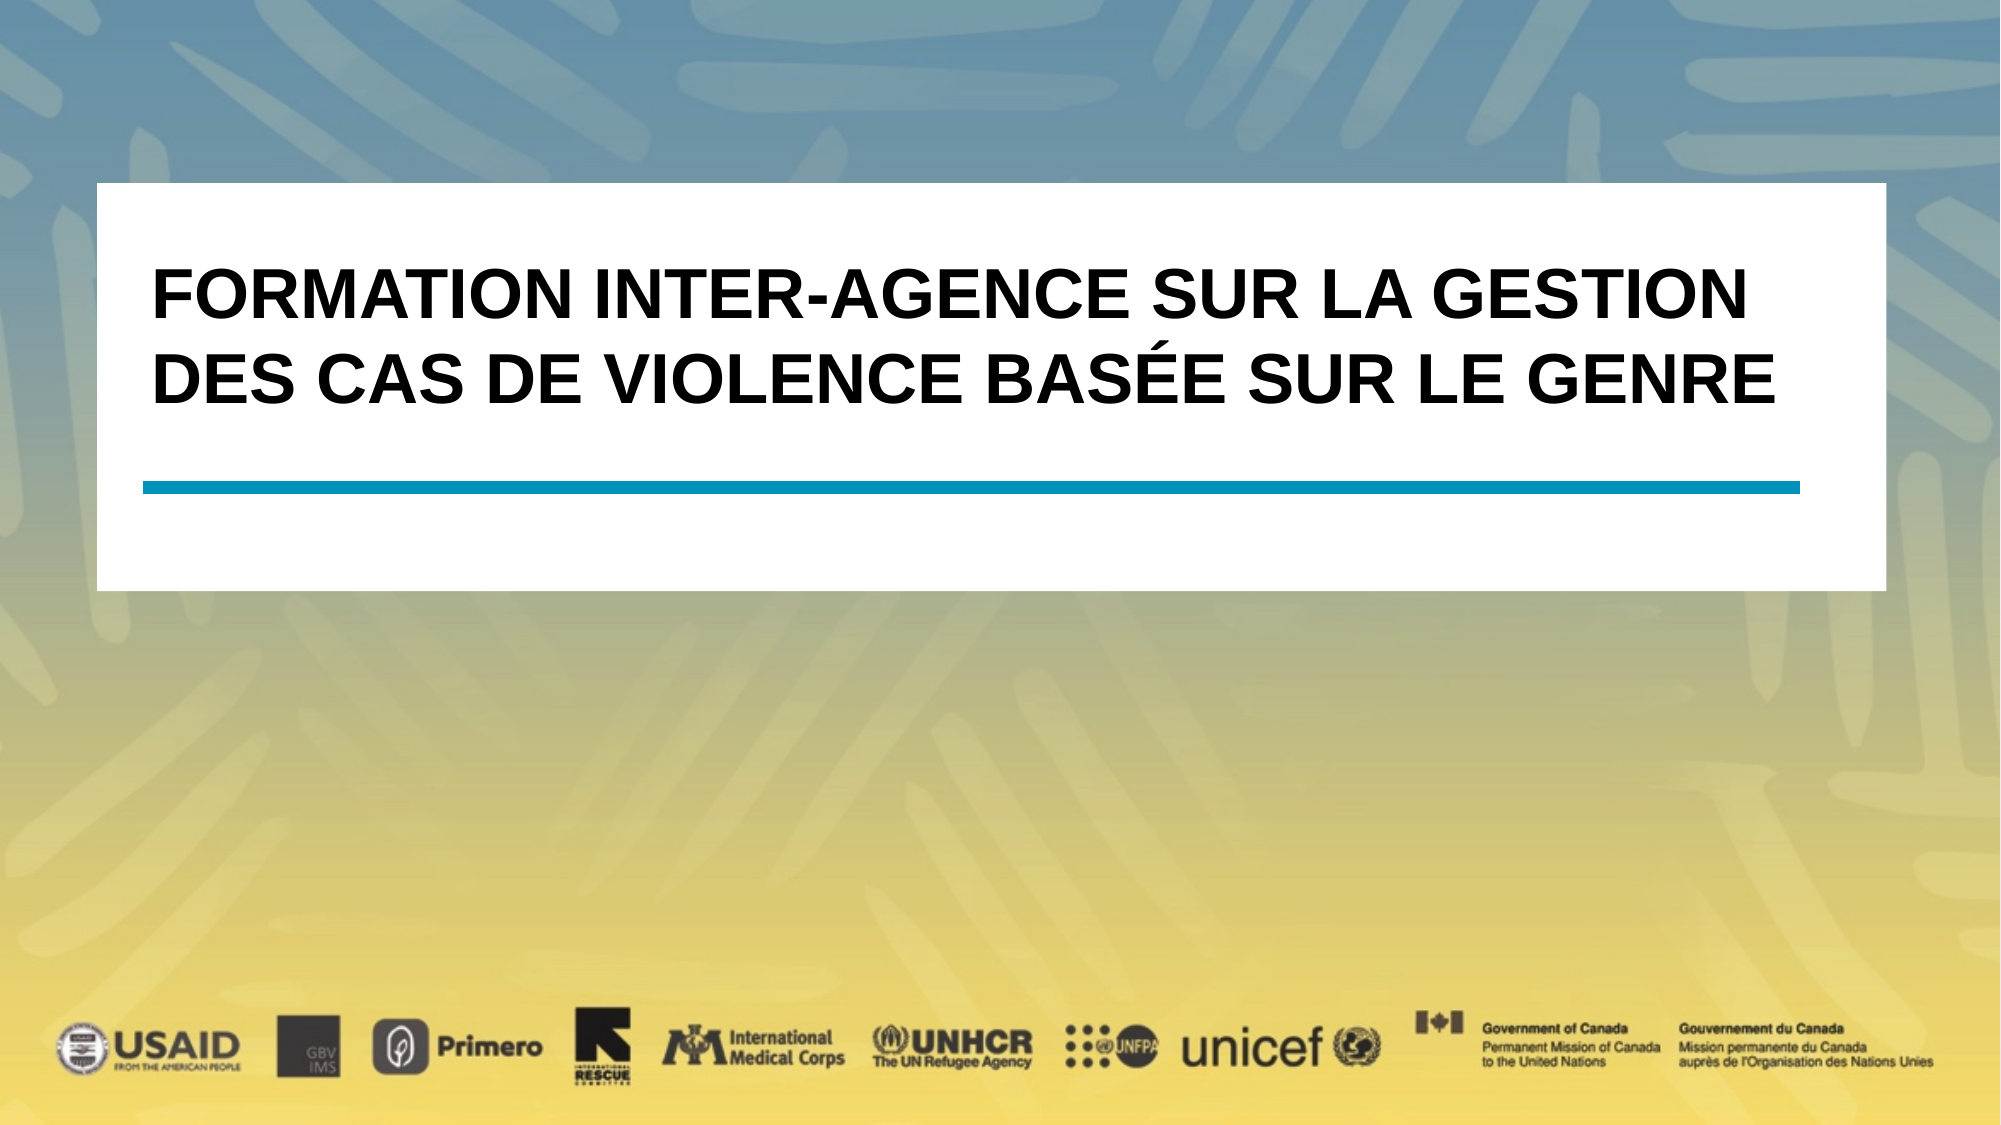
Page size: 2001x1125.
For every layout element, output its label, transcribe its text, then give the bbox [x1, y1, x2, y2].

picture [0, 0, 2001, 1125]
text_box FORMATION INTER-AGENCE SUR LA GESTION DES CAS DE VIOLENCE BASÉE SUR LE GENRE [136, 240, 1818, 426]
